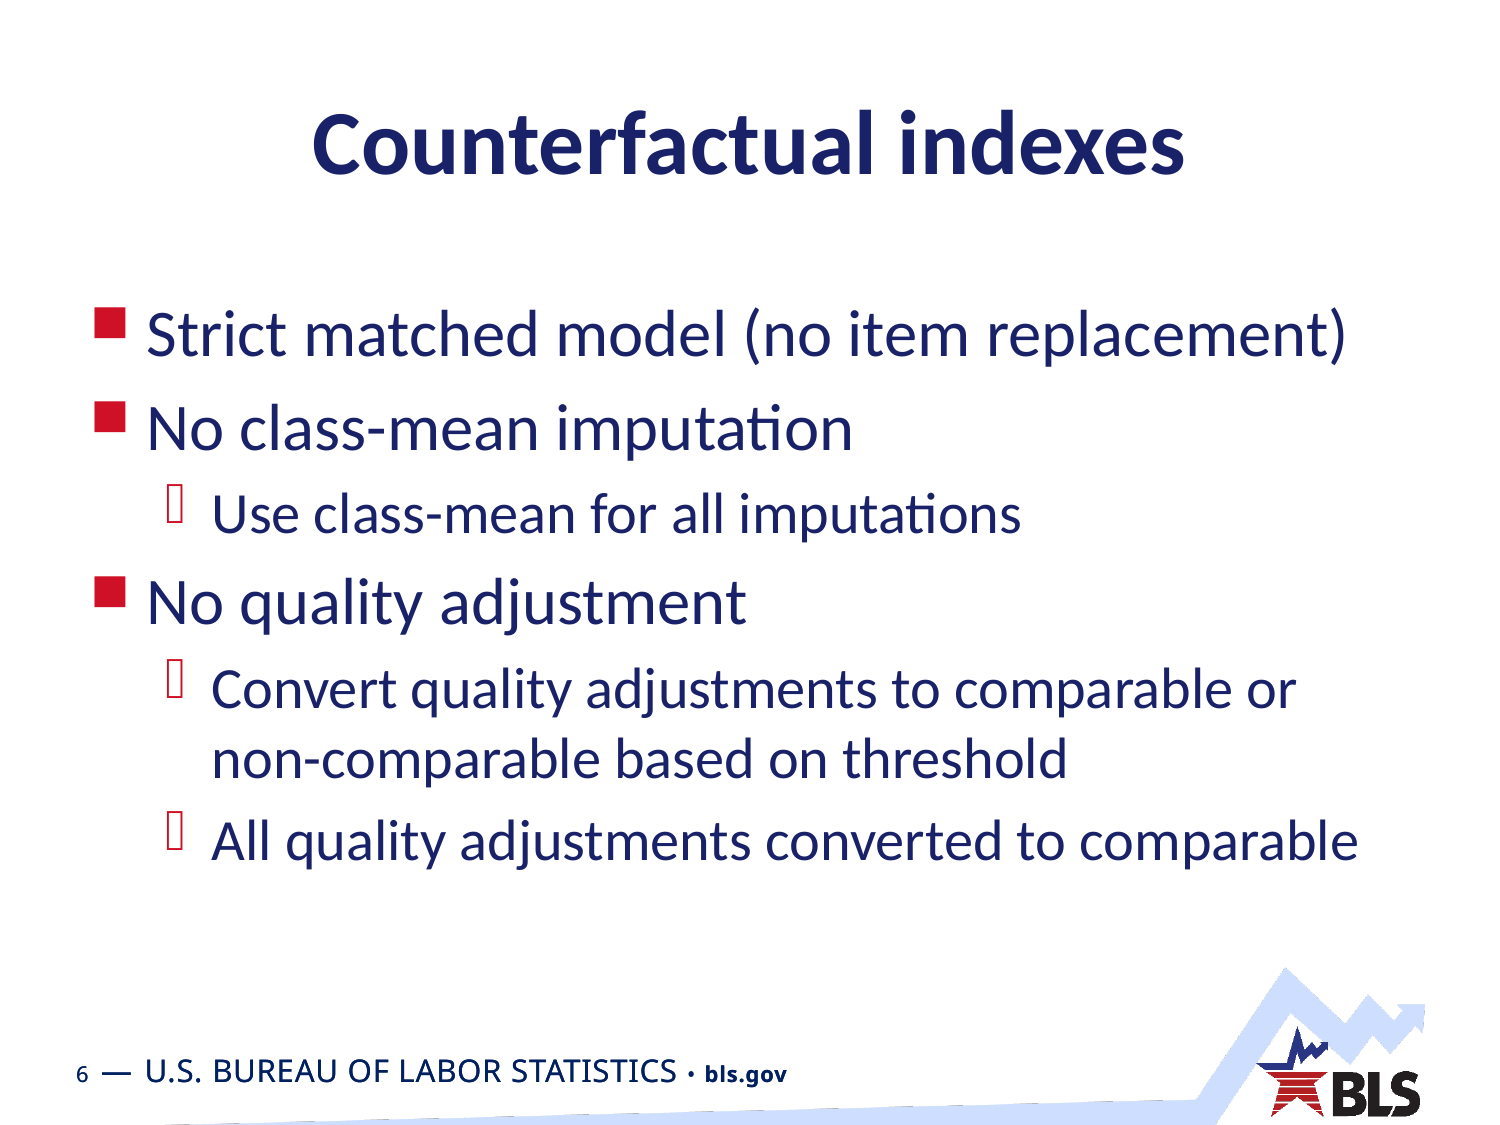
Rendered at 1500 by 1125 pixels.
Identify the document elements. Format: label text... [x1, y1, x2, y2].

title Counterfactual indexes [74, 74, 1426, 208]
list Strict matched model (no item replacement) No class-mean imputation Use class-mean for all imputations No quality adjustment Convert quality adjustments to comparable or non-comparable based on threshold All quality adjustments converted to comparable [74, 282, 1426, 938]
picture [40, 967, 1425, 1125]
